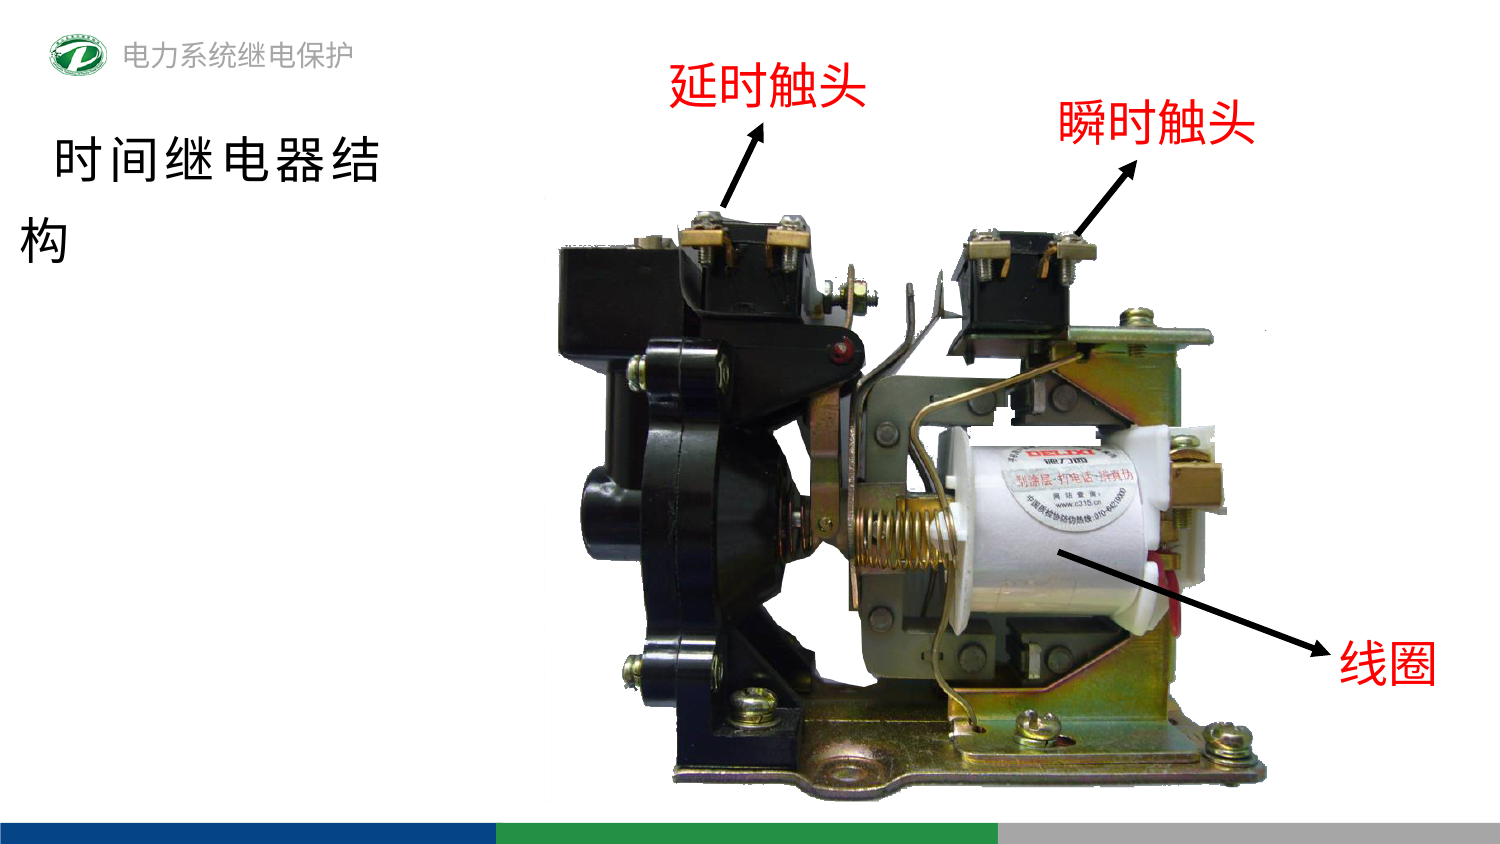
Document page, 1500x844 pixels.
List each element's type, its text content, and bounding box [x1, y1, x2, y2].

text_box 线圈 [1323, 625, 1454, 701]
text_box [494, 821, 996, 844]
text_box 电力系统继电保护 [122, 29, 370, 80]
picture [544, 197, 1272, 802]
picture [41, 19, 118, 91]
text_box [996, 821, 1500, 844]
text_box 瞬时触头 [1042, 84, 1273, 160]
text_box 时间继电器结构 [4, 100, 396, 197]
text_box [1108, 160, 1138, 195]
text_box [0, 821, 494, 844]
text_box 延时触头 [653, 47, 884, 123]
text_box [728, 123, 764, 195]
text_box [1277, 634, 1323, 657]
